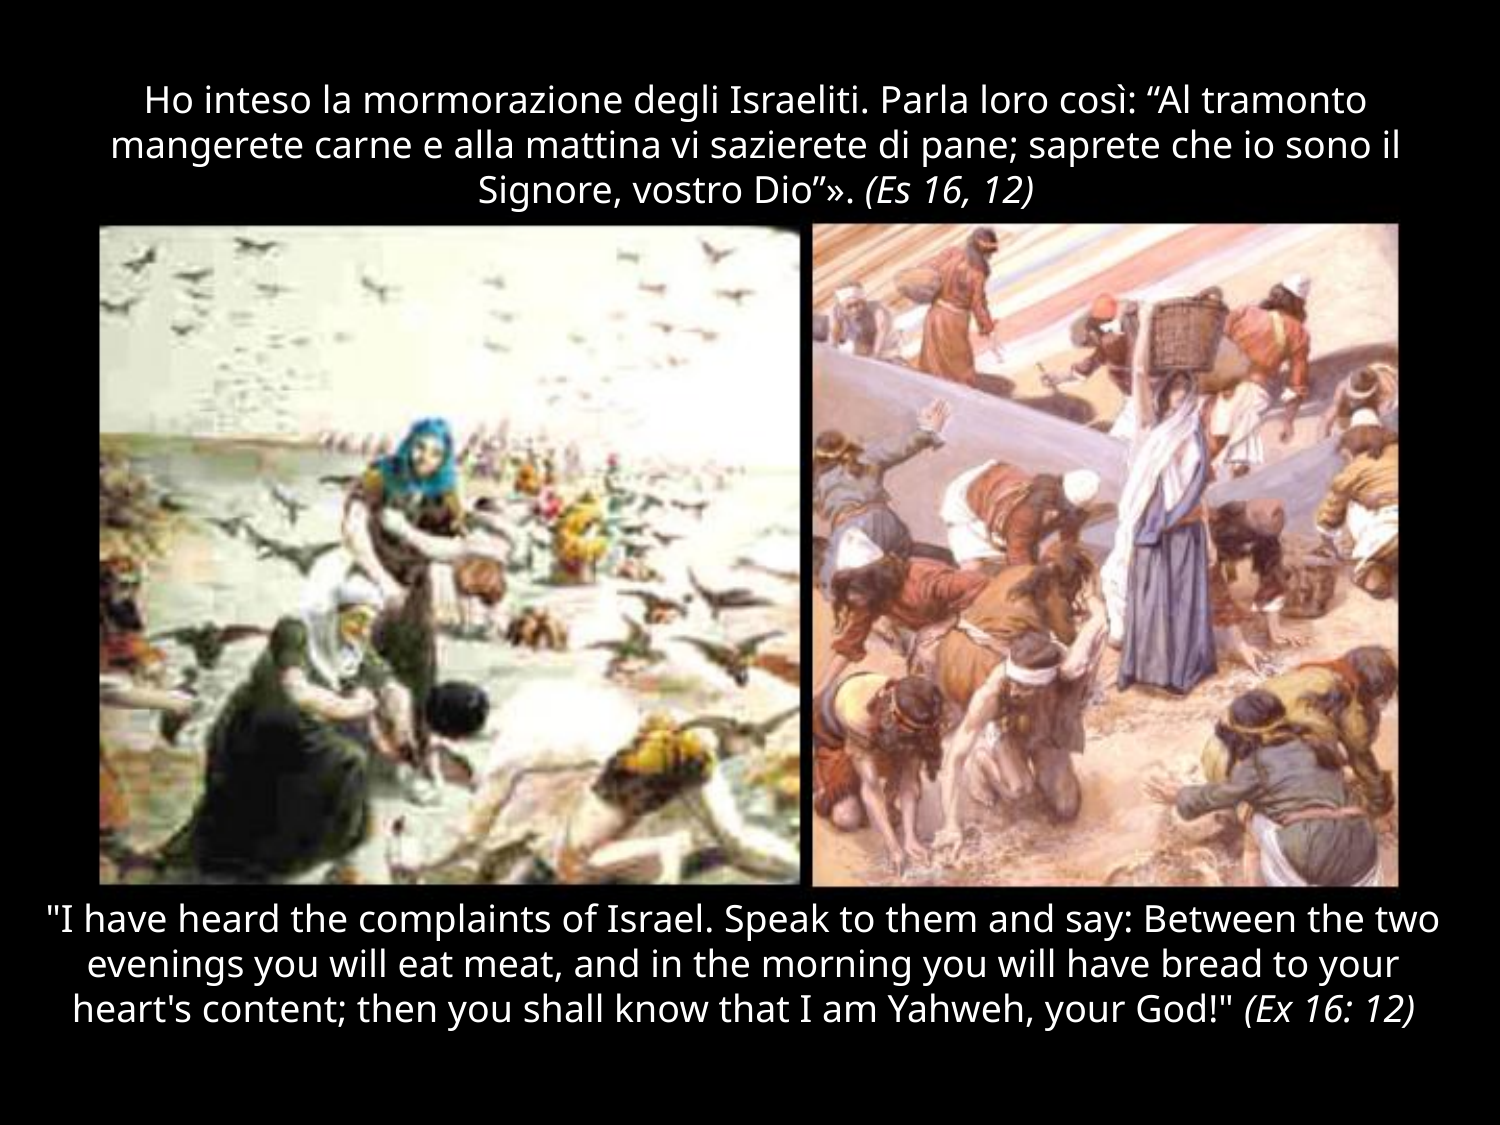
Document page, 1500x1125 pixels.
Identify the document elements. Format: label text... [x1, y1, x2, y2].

text_box "I have heard the complaints of Israel. Speak to them and say: Between the two evenings you will eat meat, and in the morning you will have bread to your heart's content; then you shall know that I am Yahweh, your God!" (Ex 16: 12) [24, 887, 1463, 1038]
picture [0, 0, 1500, 1125]
title Ho inteso la mormorazione degli Israeliti. Parla loro così: “Al tramonto mangerete carne e alla mattina vi sazierete di pane; saprete che io sono il Signore, vostro Dio”». (Es 16, 12) [50, 50, 1463, 238]
